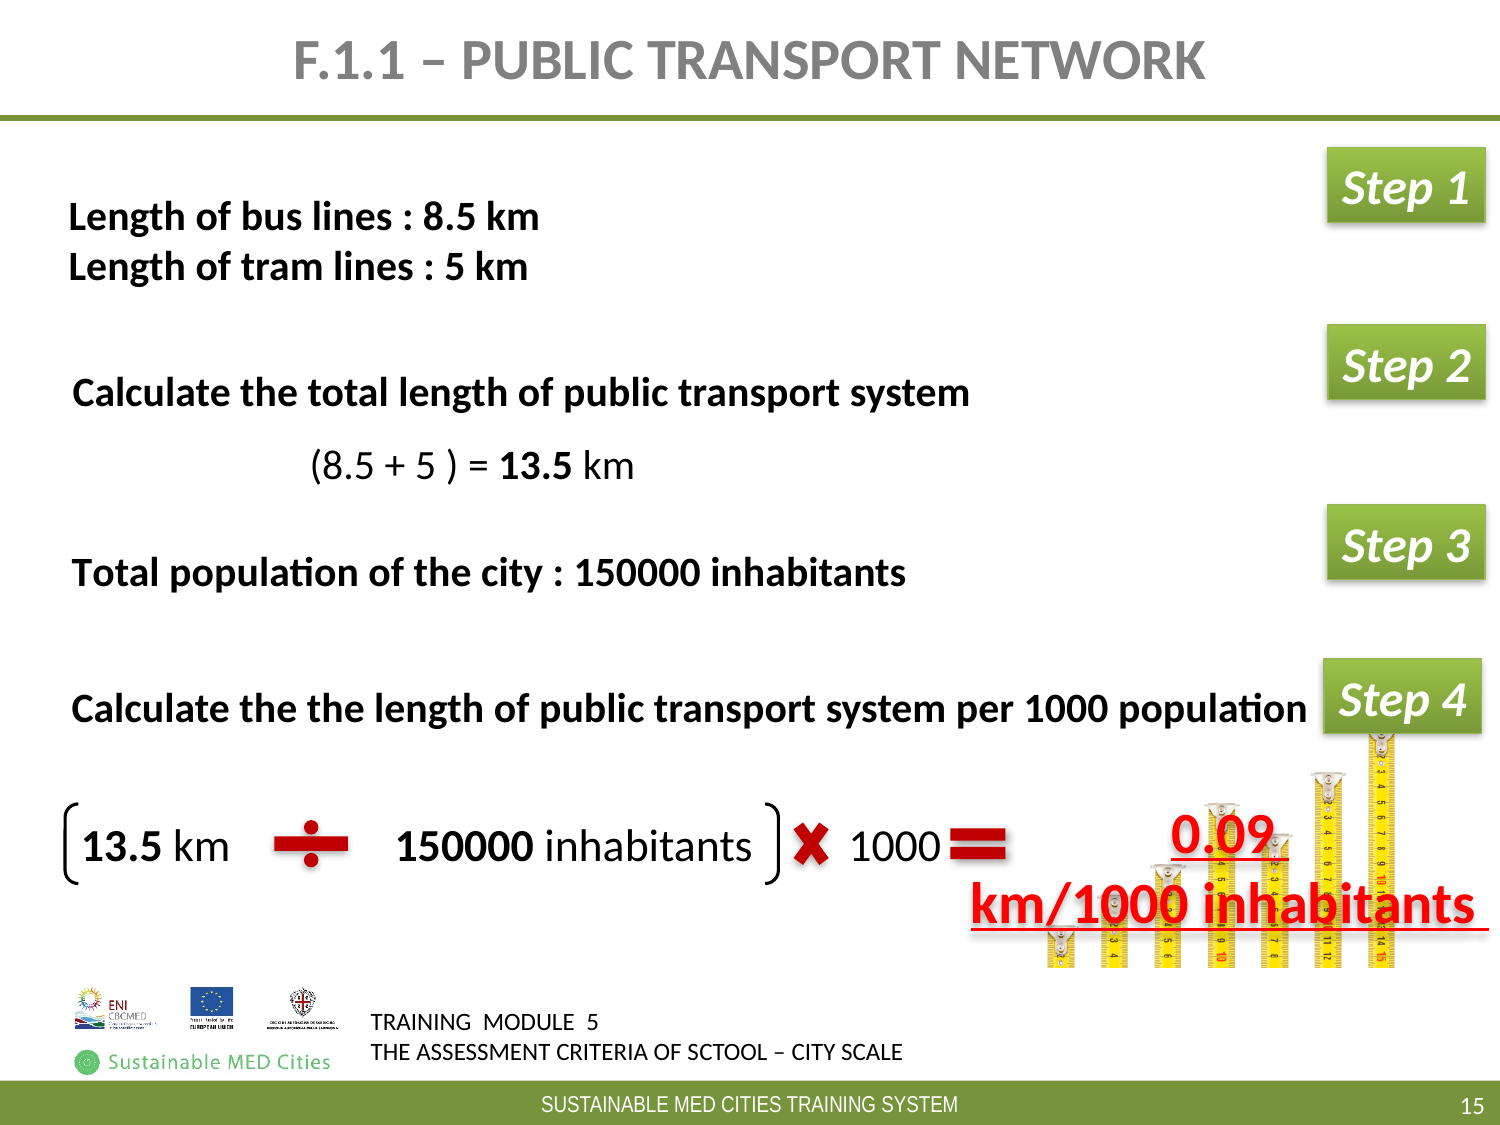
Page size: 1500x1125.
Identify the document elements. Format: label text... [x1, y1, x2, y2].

picture [1031, 718, 1409, 969]
text_box Step 1 [1327, 147, 1486, 223]
text_box [948, 826, 1008, 843]
text_box (8.5 + 5 ) = 13.5 km [294, 430, 651, 496]
text_box Step 4 [1323, 658, 1482, 734]
text_box Total population of the city : 150000 inhabitants [56, 537, 1327, 653]
slide_number 15 [1399, 1074, 1500, 1125]
text_box Step 2 [1327, 324, 1486, 400]
text_box 0.09 km/1000 inhabitants [1414, 788, 1500, 943]
text_box Calculate the total length of public transport system [57, 357, 1328, 473]
text_box Step 3 [1327, 504, 1486, 580]
title F.1.1 – PUBLIC TRANSPORT NETWORK [0, 0, 1500, 115]
text_box [791, 820, 831, 867]
text_box Calculate the the length of public transport system per 1000 population [56, 673, 1355, 739]
text_box 1000 [833, 808, 957, 879]
text_box [64, 803, 780, 885]
text_box [948, 845, 1008, 861]
text_box [272, 818, 350, 870]
text_box 0.09 km/1000 inhabitants [940, 788, 1026, 943]
text_box Length of bus lines : 8.5 km Length of tram lines : 5 km [53, 181, 1366, 346]
picture [62, 978, 356, 1080]
